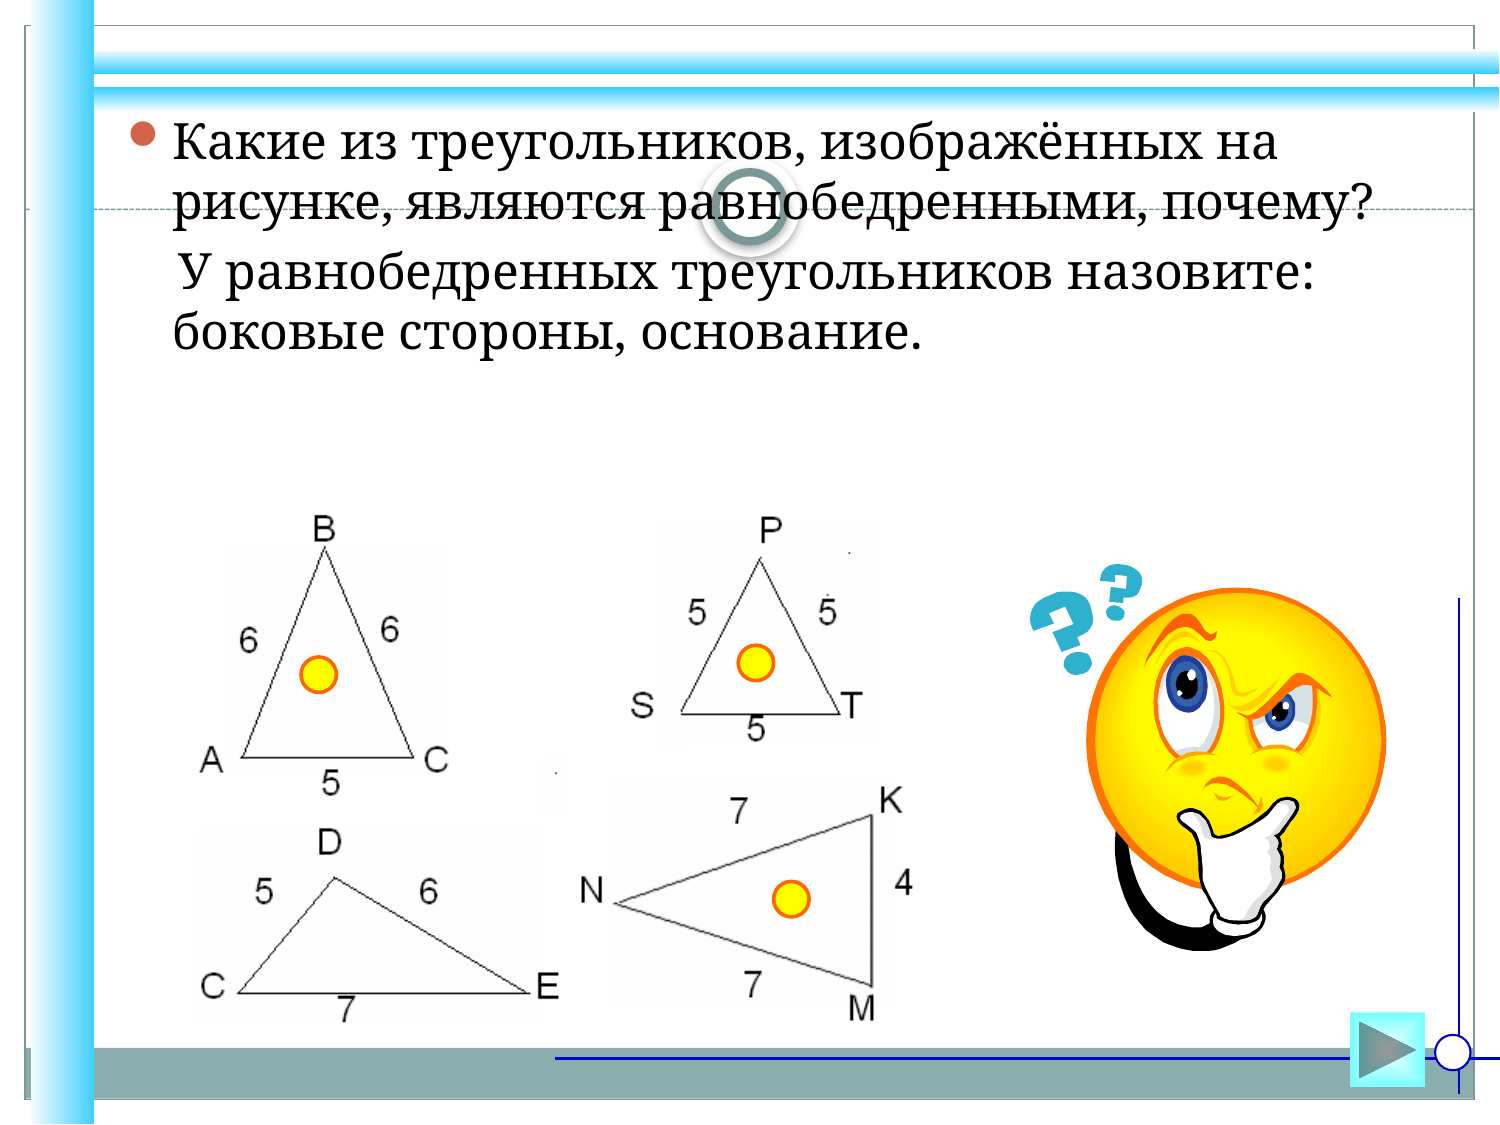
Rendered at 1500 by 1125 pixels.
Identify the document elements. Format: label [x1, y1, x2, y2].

text_box [30, 0, 1500, 1124]
